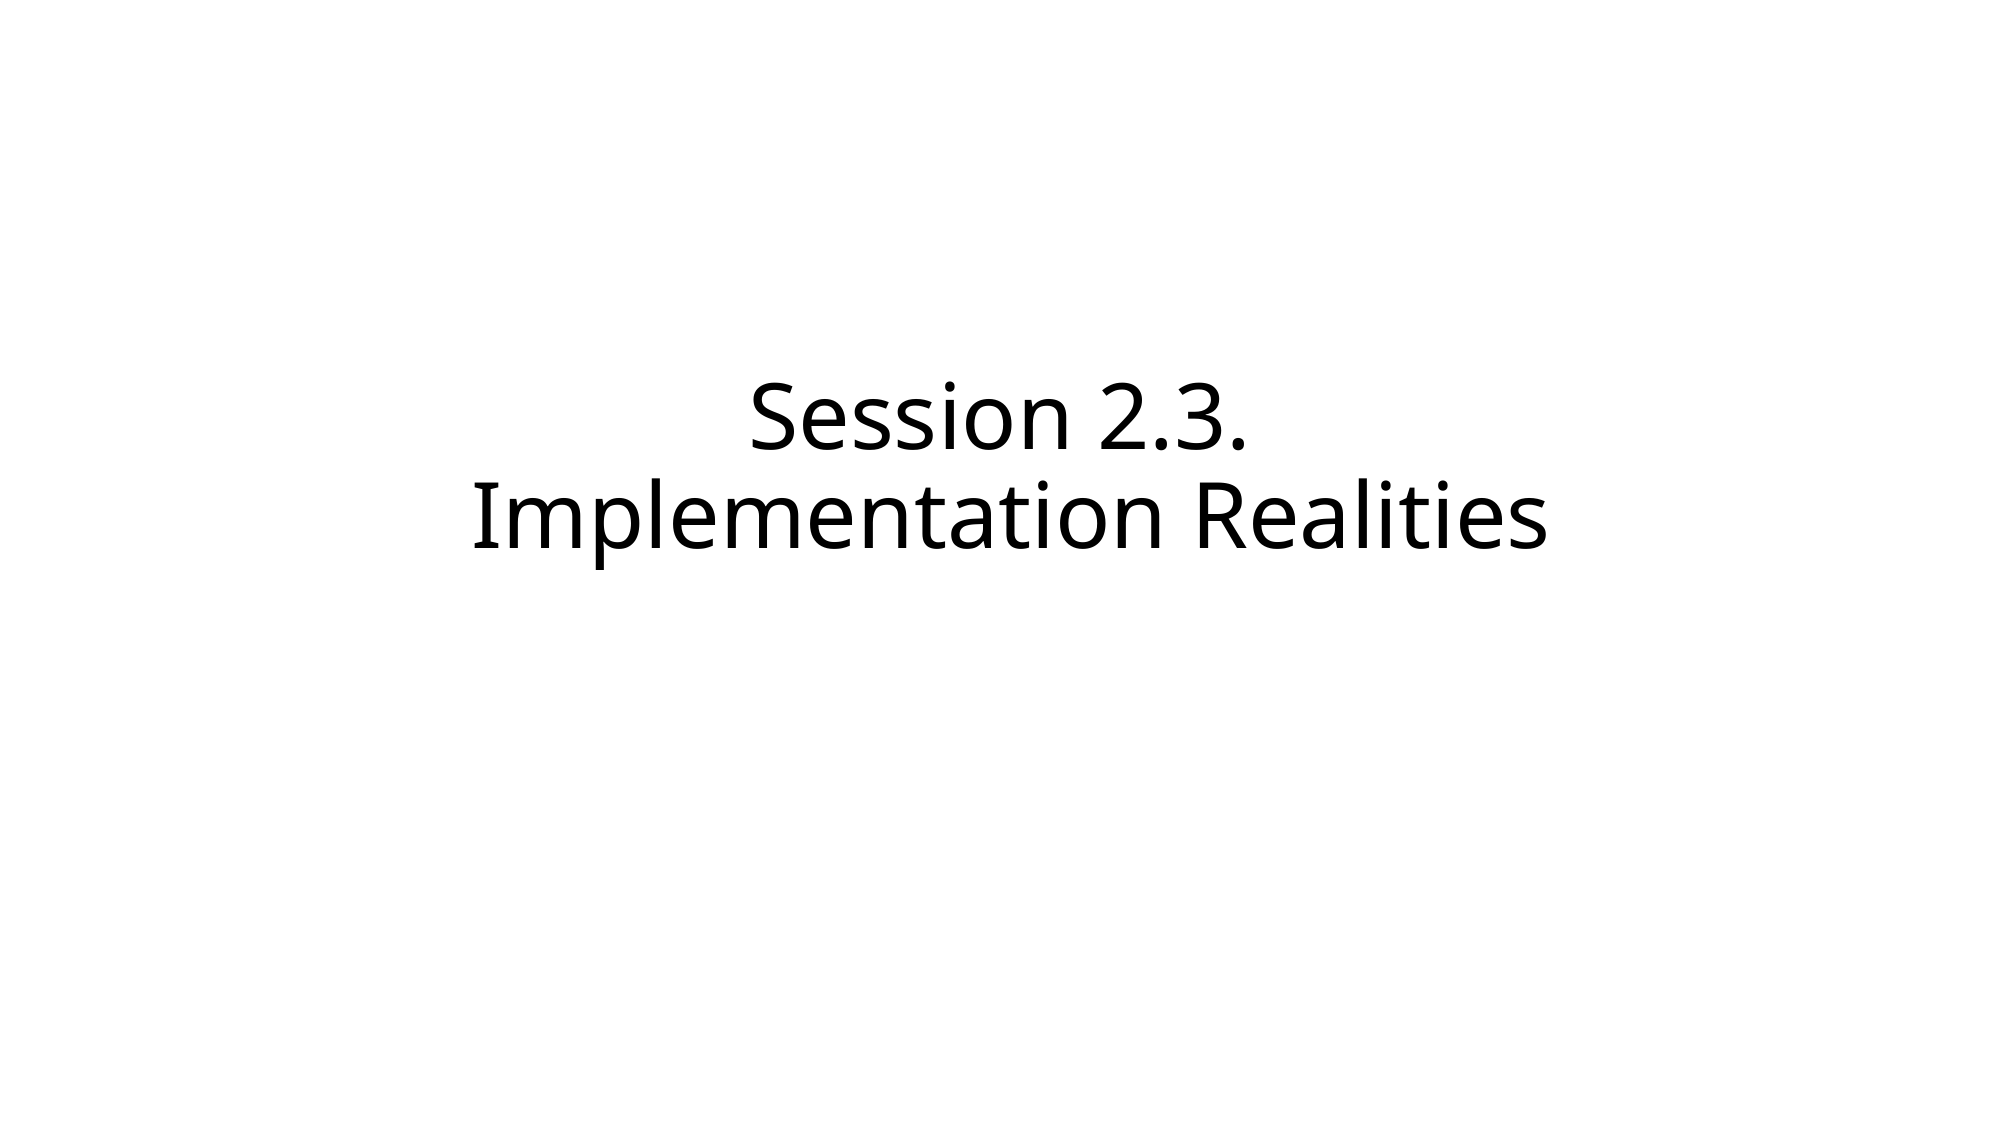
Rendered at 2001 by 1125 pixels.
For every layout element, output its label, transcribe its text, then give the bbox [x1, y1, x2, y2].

title Session 2.3. Implementation Realities [249, 184, 1750, 576]
